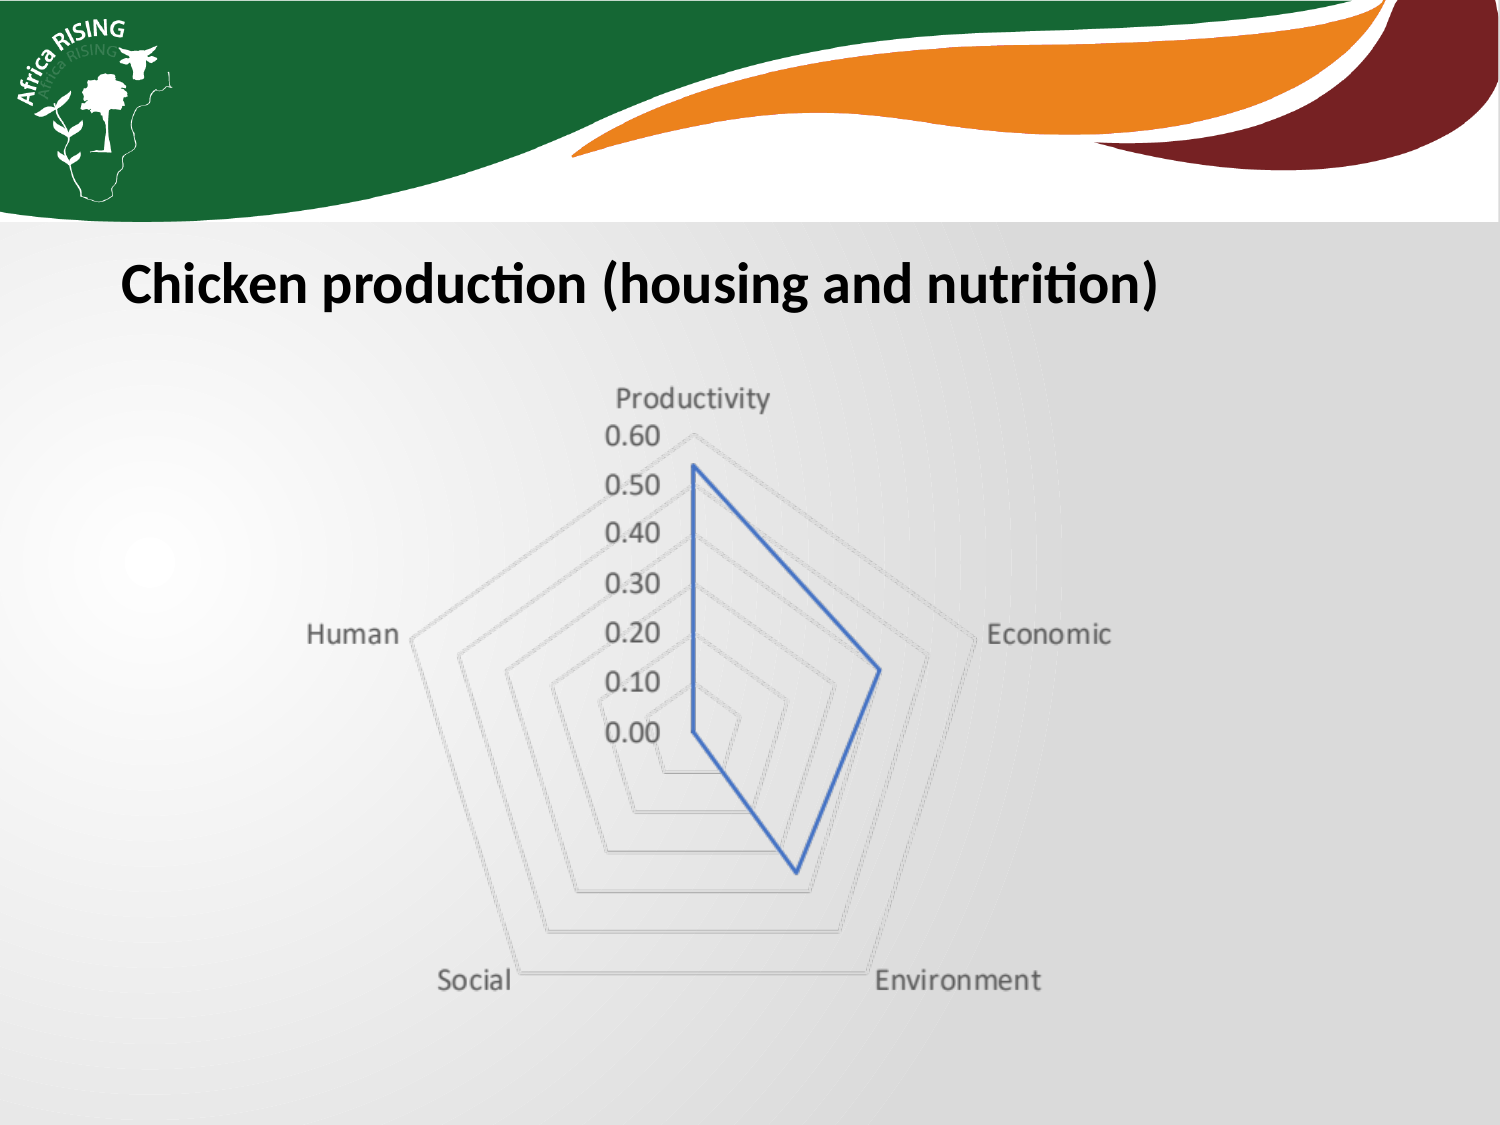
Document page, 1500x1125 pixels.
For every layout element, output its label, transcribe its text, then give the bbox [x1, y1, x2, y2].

picture [149, 374, 1234, 1088]
list Chicken production (housing and nutrition) [87, 237, 1363, 313]
picture [0, 0, 1499, 222]
